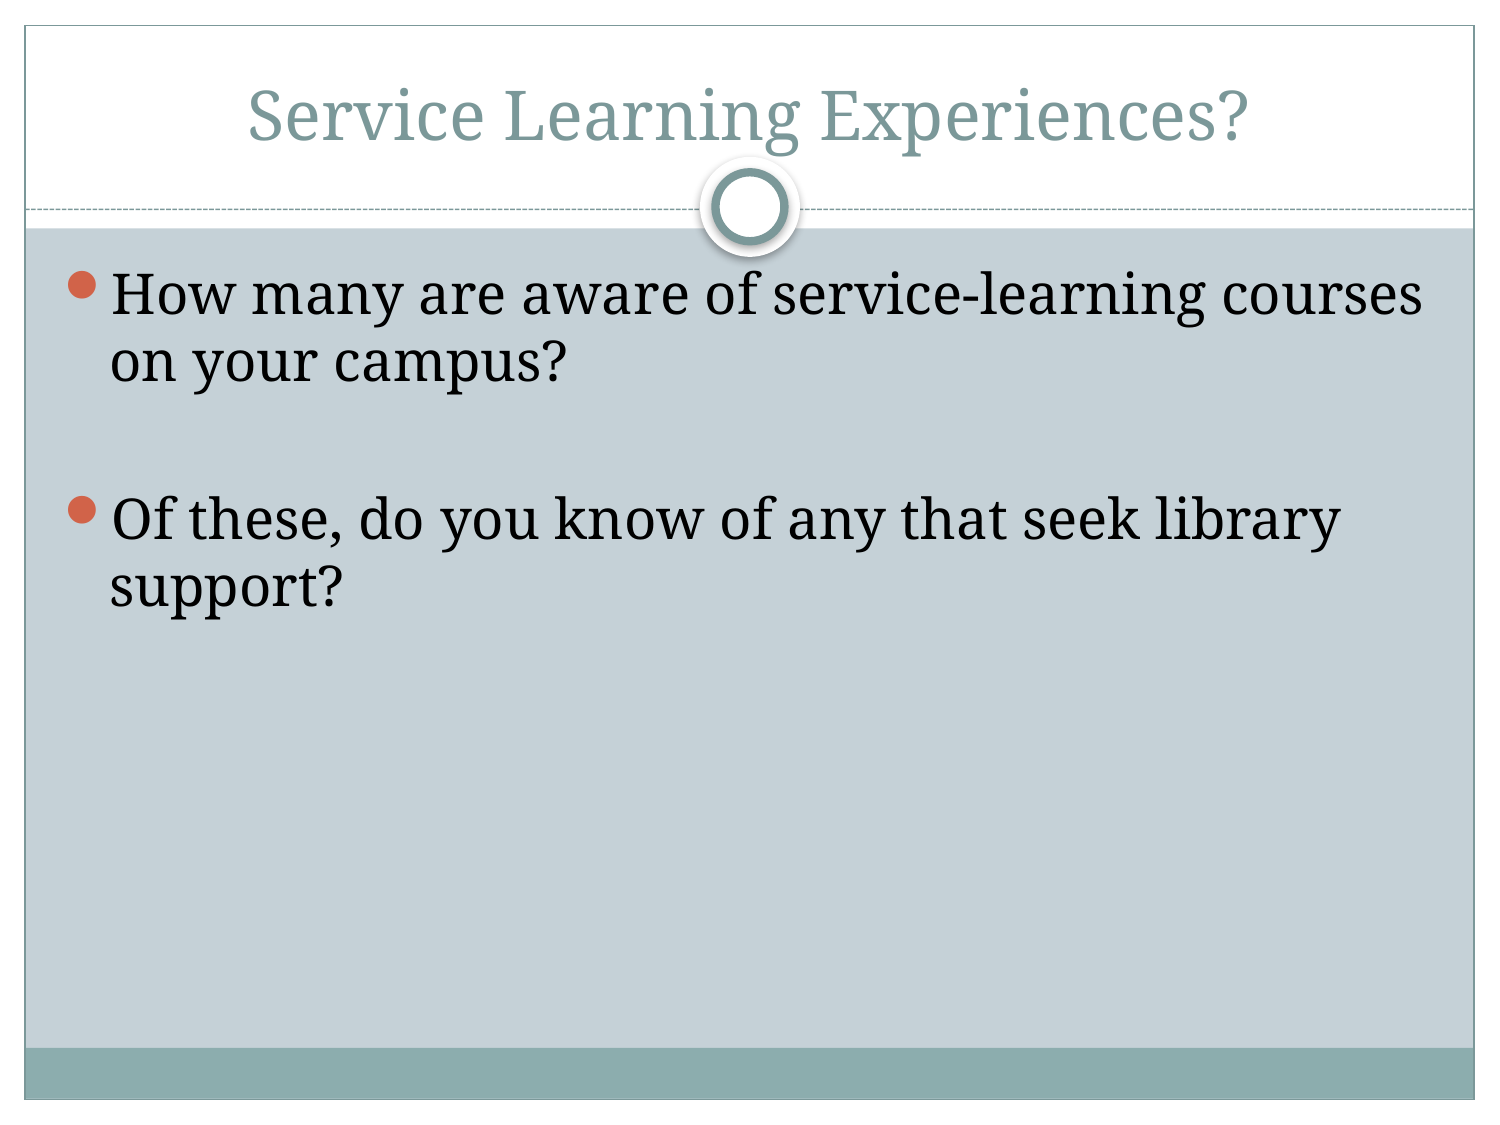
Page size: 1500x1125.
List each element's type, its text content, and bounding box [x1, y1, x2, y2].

title Service Learning Experiences? [49, 37, 1450, 162]
list How many are aware of service-learning courses on your campus? Of these, do you know of any that seek library support? [49, 250, 1445, 1001]
